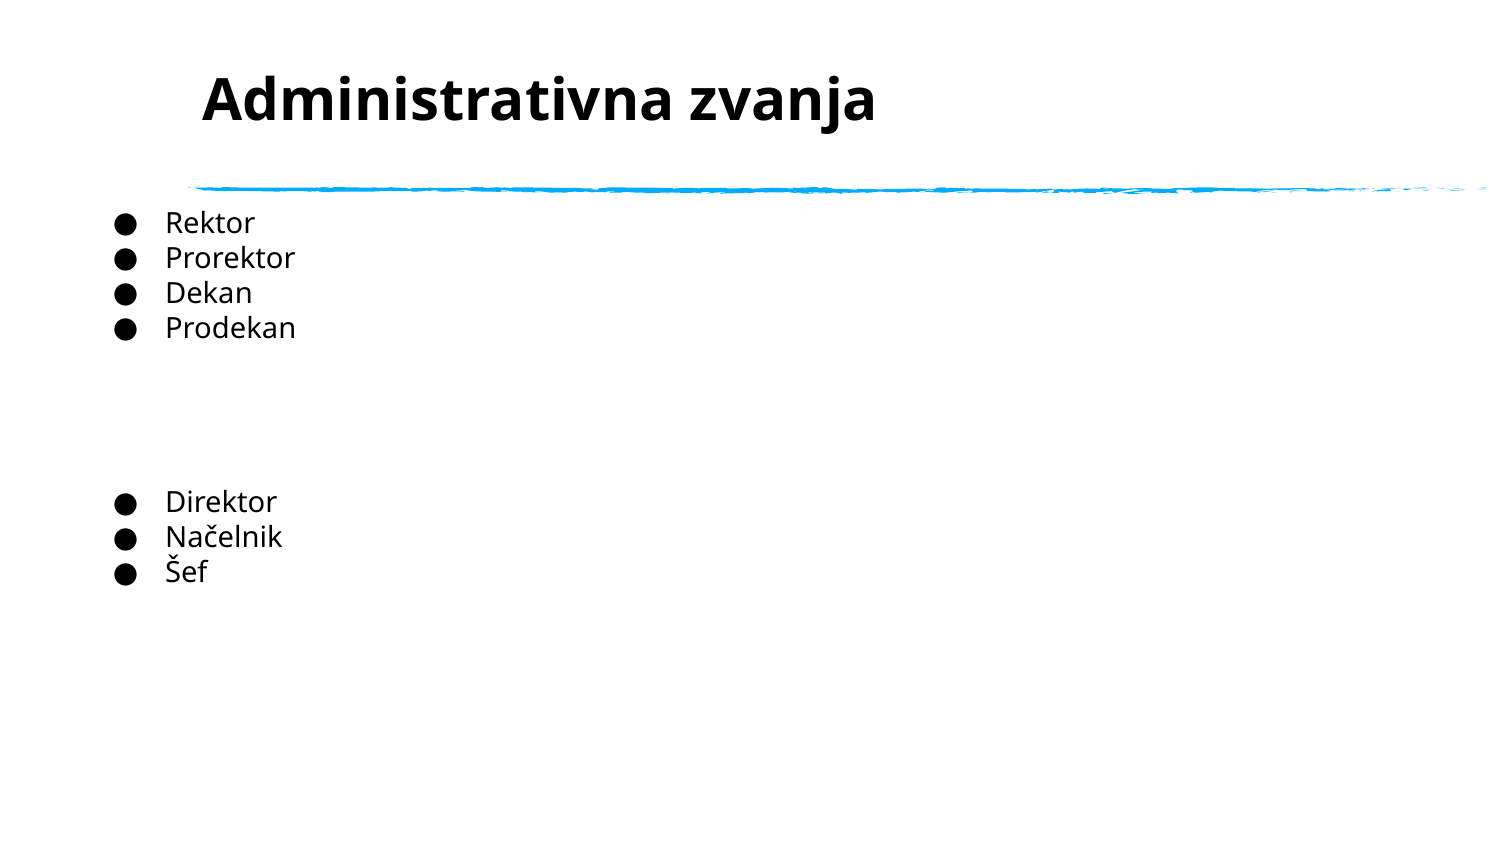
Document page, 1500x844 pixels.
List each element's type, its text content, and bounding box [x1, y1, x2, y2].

picture [1435, 187, 1466, 192]
list Rektor Prorektor Dekan Prodekan Direktor Načelnik Šef [75, 189, 1425, 777]
picture [1408, 187, 1432, 191]
title Administrativna zvanja [187, 33, 1313, 160]
